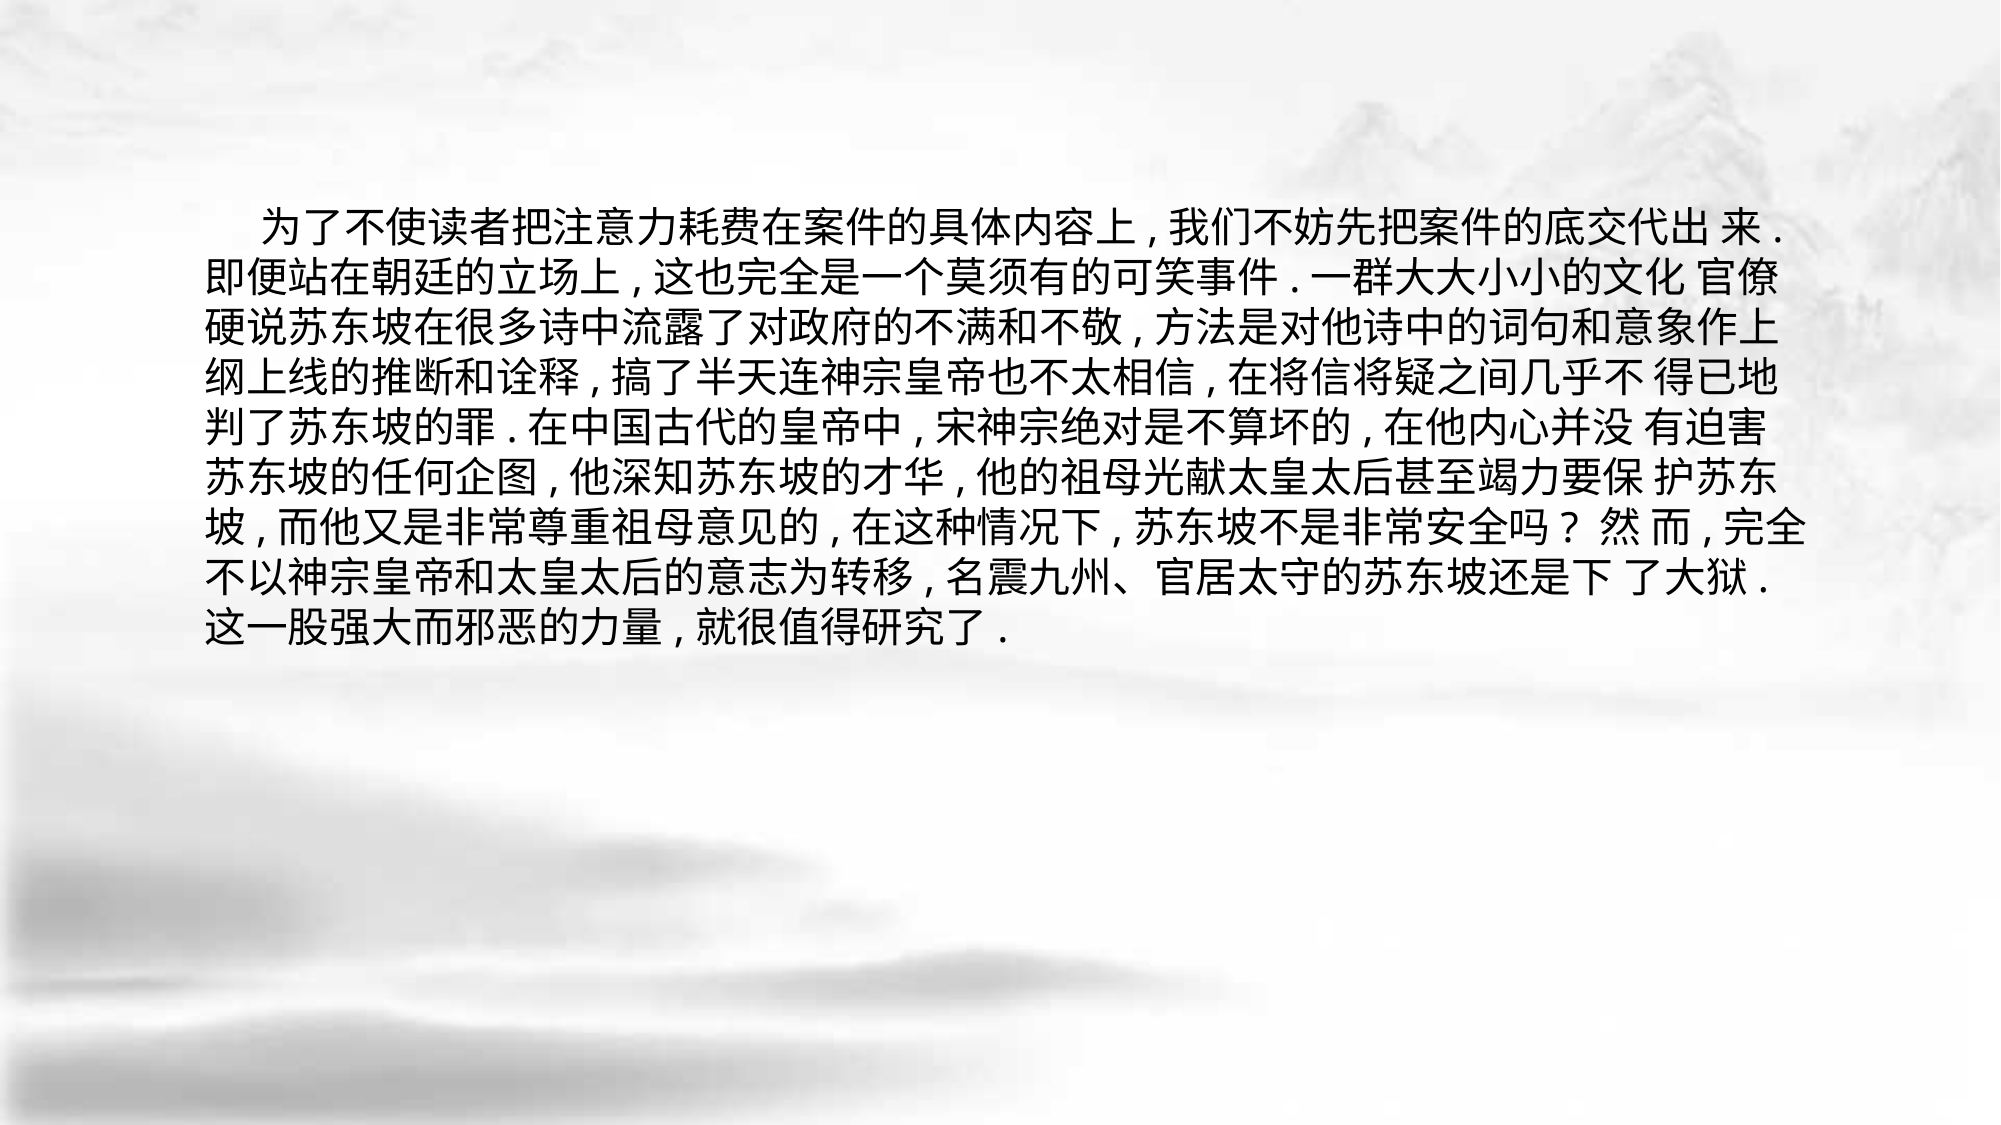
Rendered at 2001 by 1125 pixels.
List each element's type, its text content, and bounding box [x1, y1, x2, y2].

text_box 为了不使读者把注意力耗费在案件的具体内容上,我们不妨先把案件的底交代出 来.即便站在朝廷的立场上,这也完全是一个莫须有的可笑事件.一群大大小小的文化 官僚硬说苏东坡在很多诗中流露了对政府的不满和不敬,方法是对他诗中的词句和意象作上纲上线的推断和诠释,搞了半天连神宗皇帝也不太相信,在将信将疑之间几乎不 得已地判了苏东坡的罪.在中国古代的皇帝中,宋神宗绝对是不算坏的,在他内心并没 有迫害苏东坡的任何企图,他深知苏东坡的才华,他的祖母光献太皇太后甚至竭力要保 护苏东坡,而他又是非常尊重祖母意见的,在这种情况下,苏东坡不是非常安全吗? 然 而,完全不以神宗皇帝和太皇太后的意志为转移,名震九州、官居太守的苏东坡还是下 了大狱.这一股强大而邪恶的力量,就很值得研究了. [189, 193, 1826, 659]
picture [0, 0, 2001, 1125]
